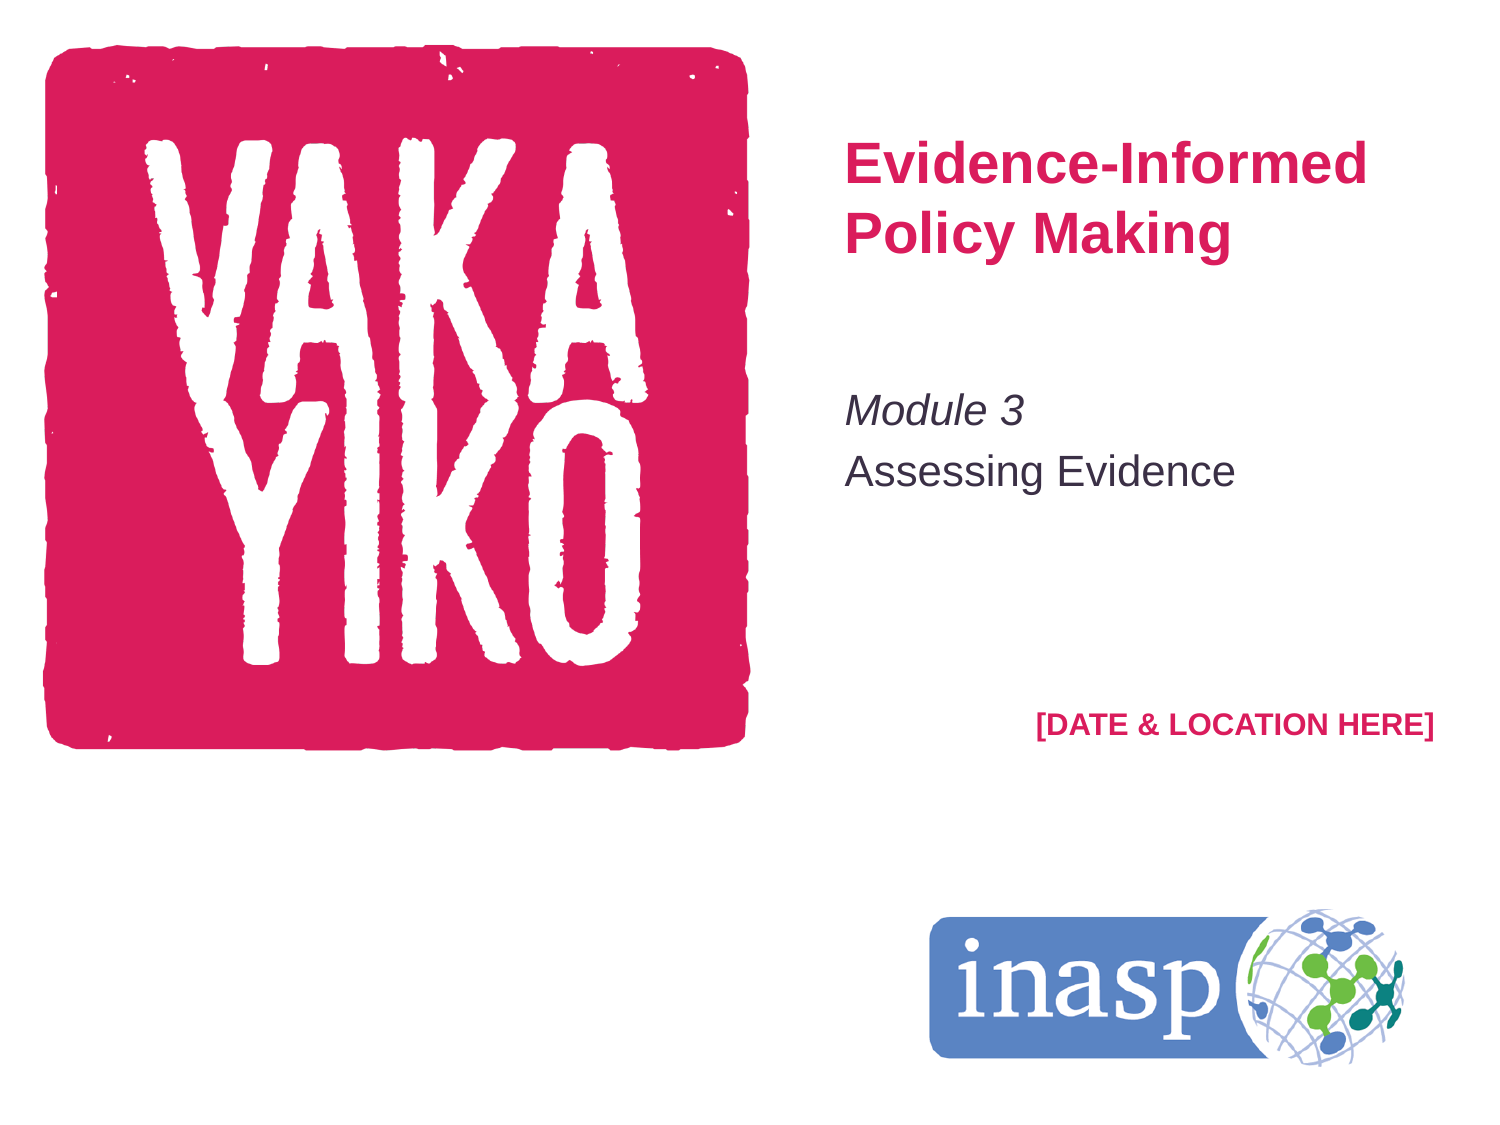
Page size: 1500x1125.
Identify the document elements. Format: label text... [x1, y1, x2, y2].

title Evidence-Informed Policy Making [844, 125, 1436, 268]
picture [0, 0, 815, 815]
subtitle Module 3 Assessing Evidence [844, 373, 1436, 610]
text_box [DATE & LOCATION HERE] [844, 704, 1436, 742]
picture [911, 904, 1437, 1071]
